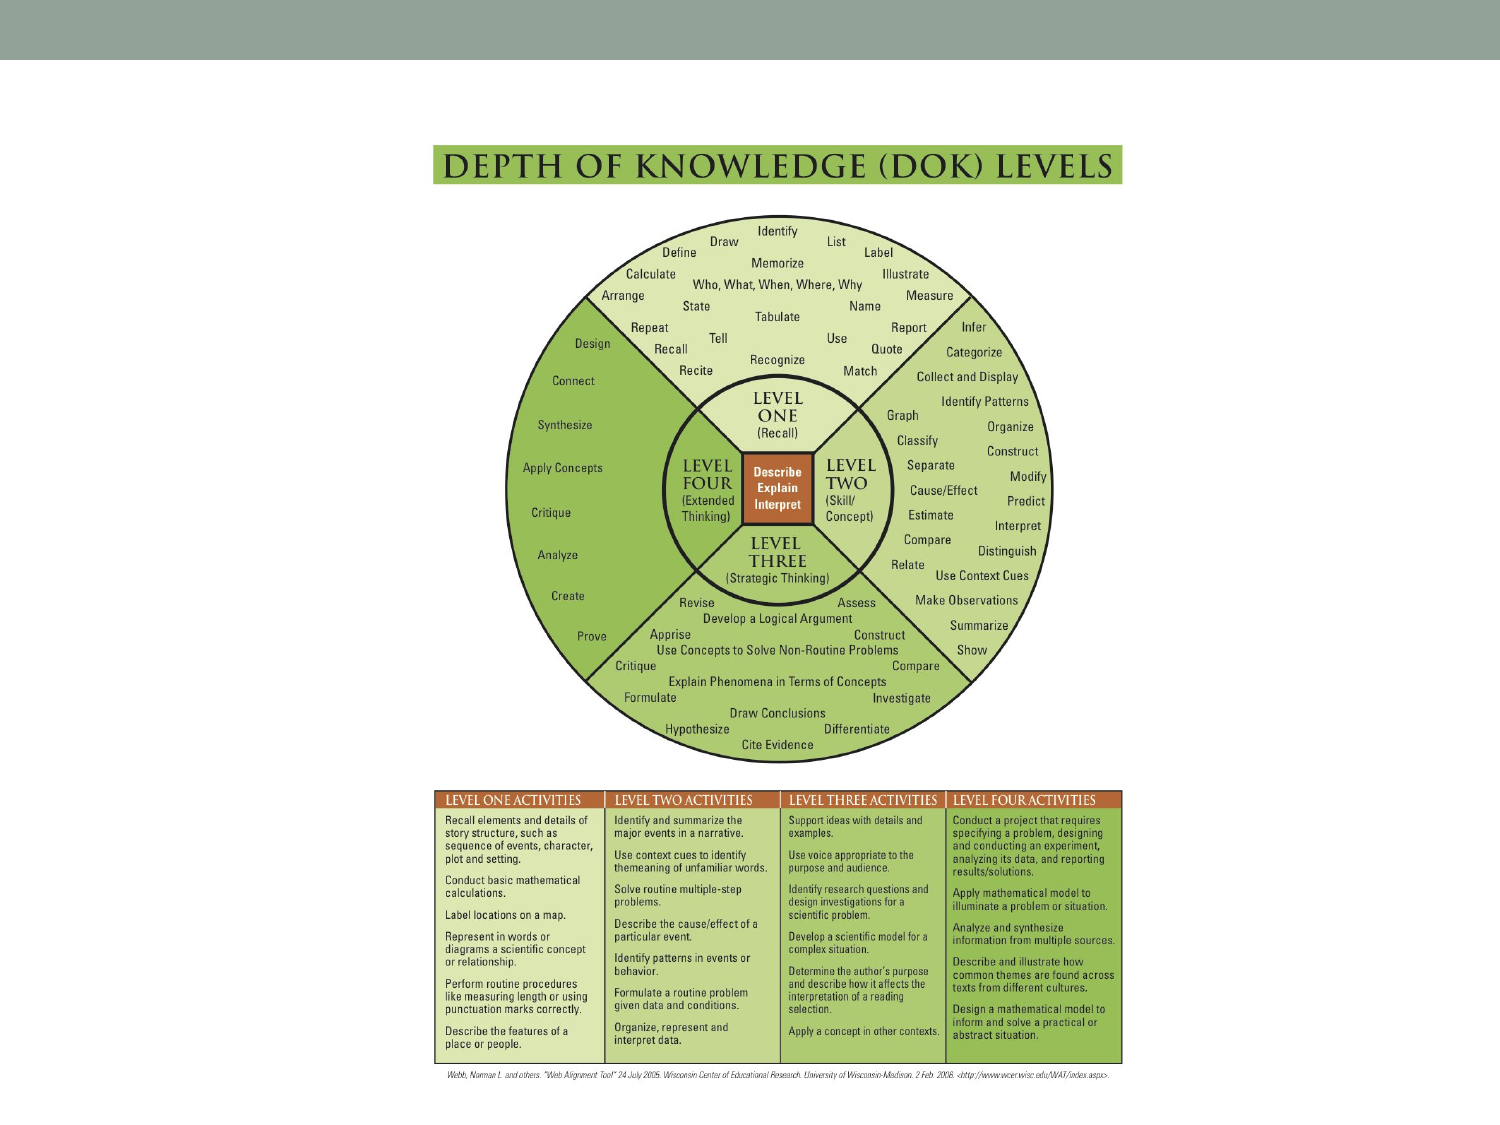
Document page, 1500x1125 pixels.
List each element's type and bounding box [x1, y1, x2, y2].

list [0, 83, 1500, 1125]
